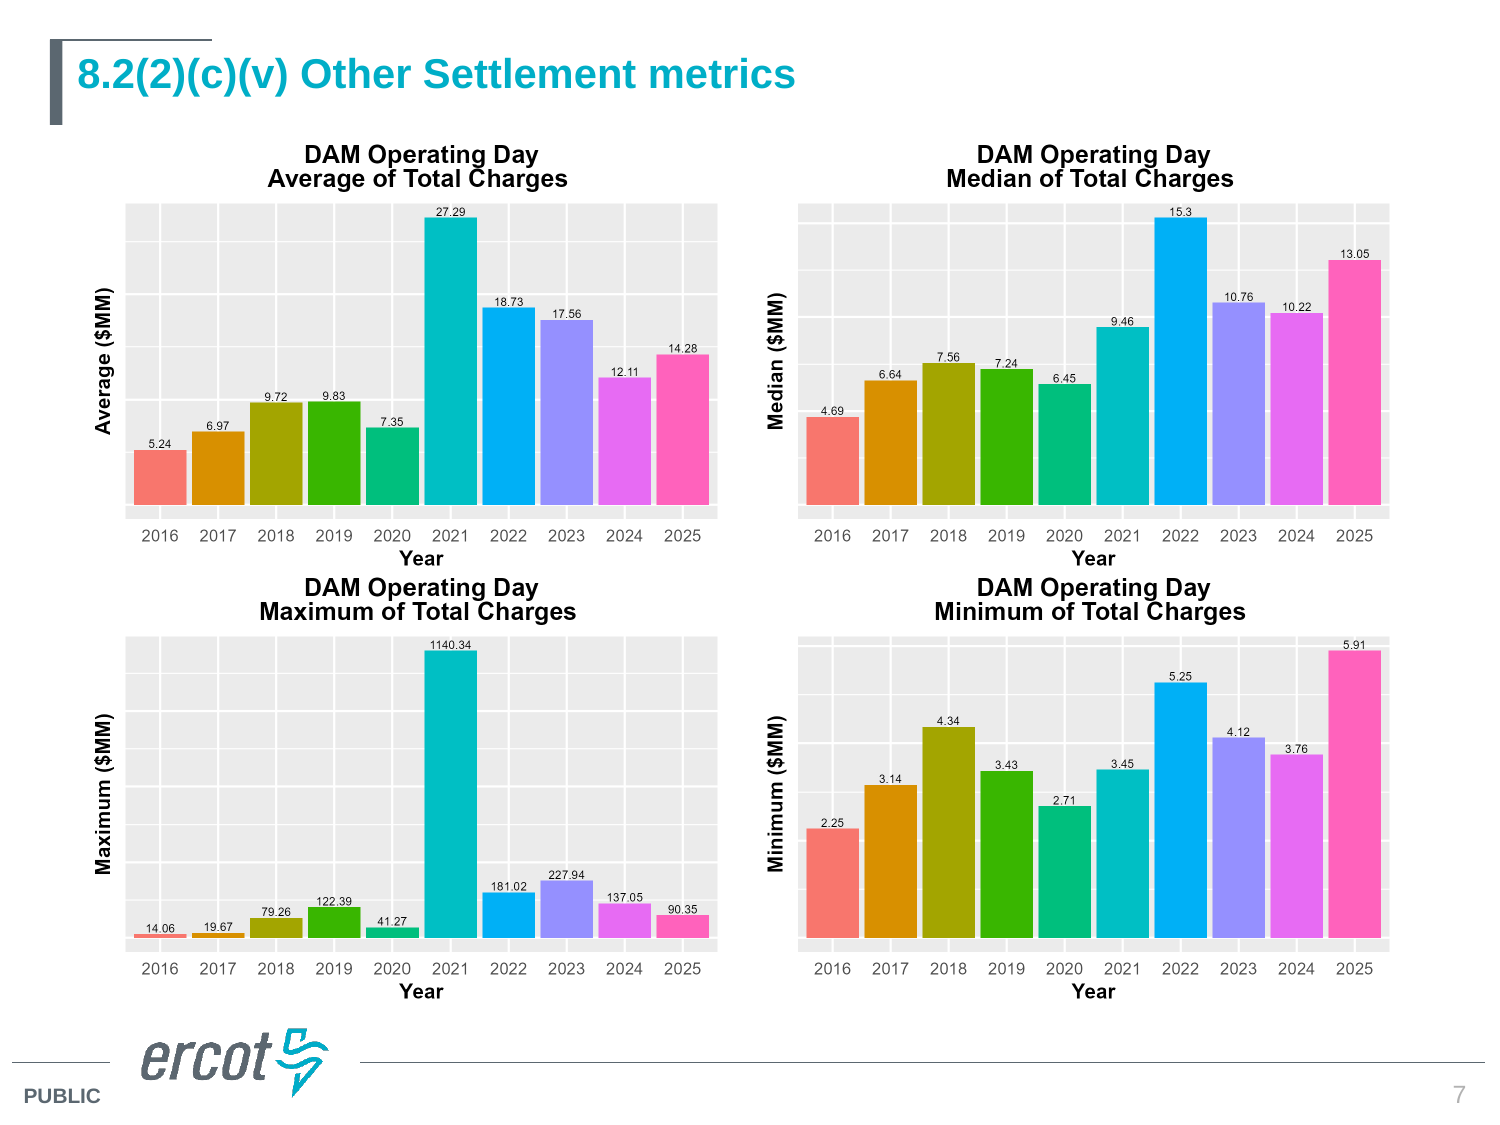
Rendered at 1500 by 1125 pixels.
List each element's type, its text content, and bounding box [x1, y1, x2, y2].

picture [137, 1024, 332, 1100]
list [755, 566, 1402, 1015]
title 8.2(2)(c)(v) Other Settlement metrics [62, 39, 1450, 228]
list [83, 566, 730, 1015]
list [755, 133, 1402, 566]
slide_number 7 [1437, 1076, 1475, 1112]
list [83, 133, 730, 566]
